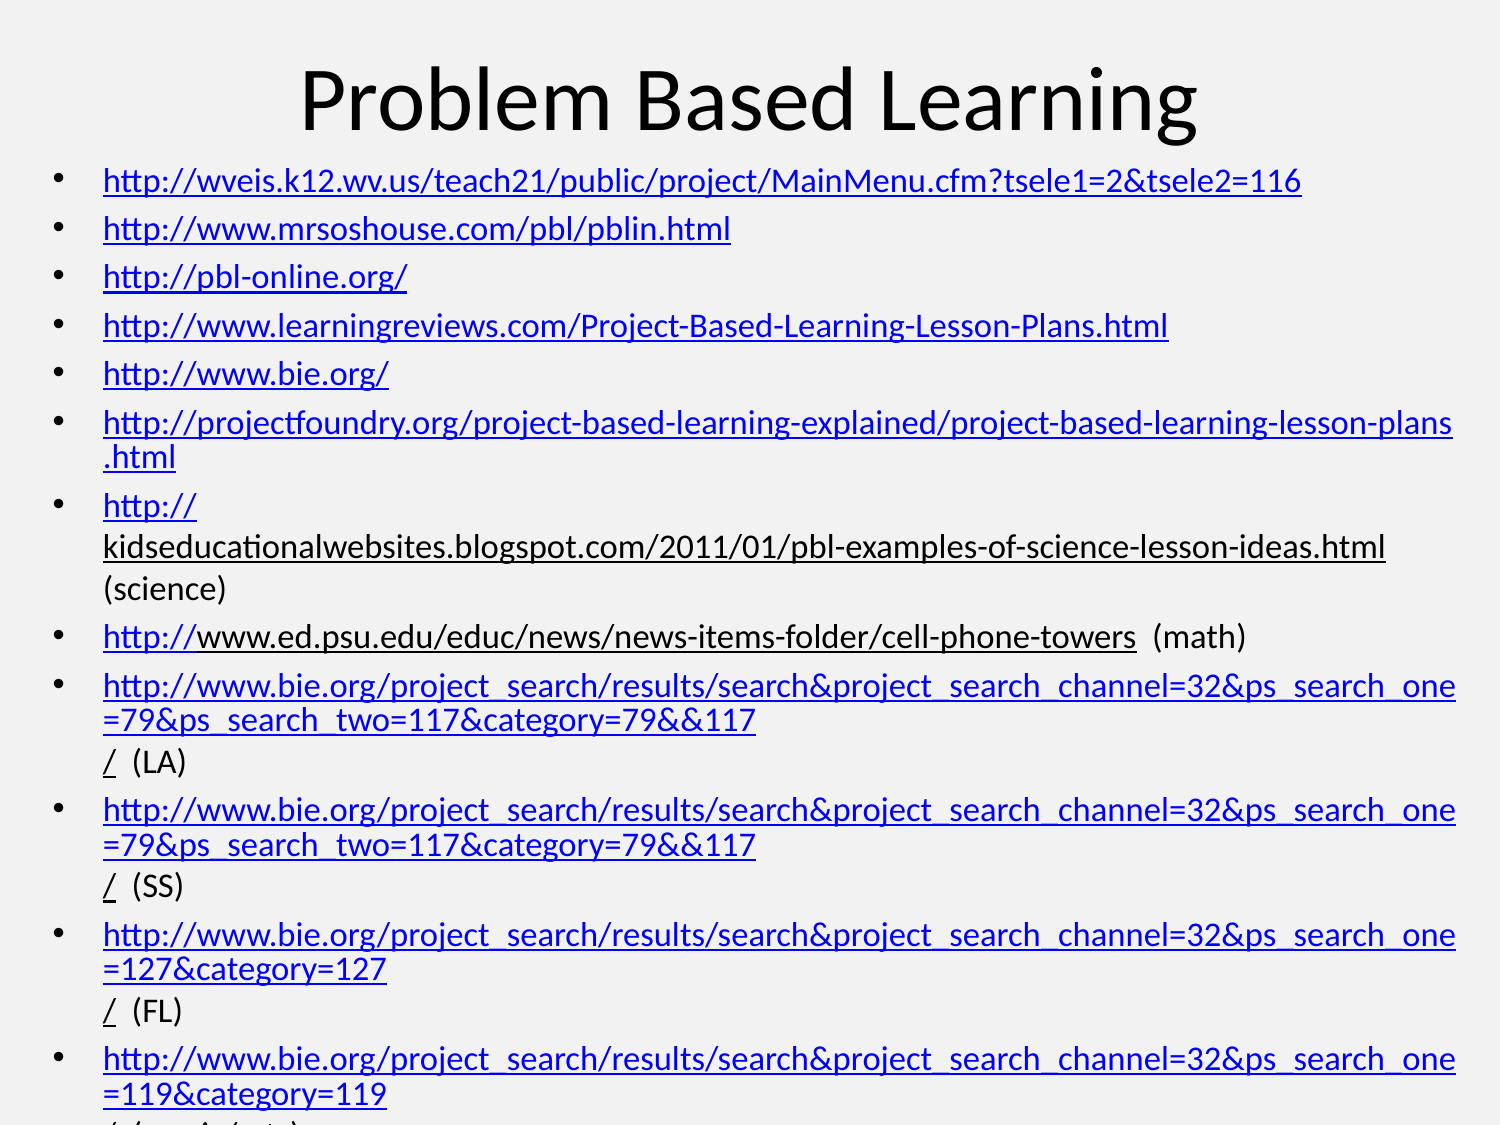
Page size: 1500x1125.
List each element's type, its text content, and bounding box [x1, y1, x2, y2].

title Problem Based Learning [75, 0, 1425, 149]
list http://wveis.k12.wv.us/teach21/public/project/MainMenu.cfm?tsele1=2&tsele2=116 http://www.mrsoshouse.com/pbl/pblin.html http://pbl-online.org/ http://www.learningreviews.com/Project-Based-Learning-Lesson-Plans.html http://www.bie.org/ http://projectfoundry.org/project-based-learning-explained/project-based-learning-lesson-plans.html http://kidseducationalwebsites.blogspot.com/2011/01/pbl-examples-of-science-lesson-ideas.html (science) http://www.ed.psu.edu/educ/news/news-items-folder/cell-phone-towers (math) http://www.bie.org/project_search/results/search&project_search_channel=32&ps_search_one=79&ps_search_two=117&category=79&&117/ (LA) http://www.bie.org/project_search/results/search&project_search_channel=32&ps_search_one=79&ps_search_two=117&category=79&&117/ (SS) http://www.bie.org/project_search/results/search&project_search_channel=32&ps_search_one=127&category=127/ (FL) http://www.bie.org/project_search/results/search&project_search_channel=32&ps_search_one=119&category=119/ (music/arts) http://www.bie.org/project_search/results/search&project_search_channel=32&ps_search_one=155&category=155/ (health) [37, 149, 1475, 1088]
